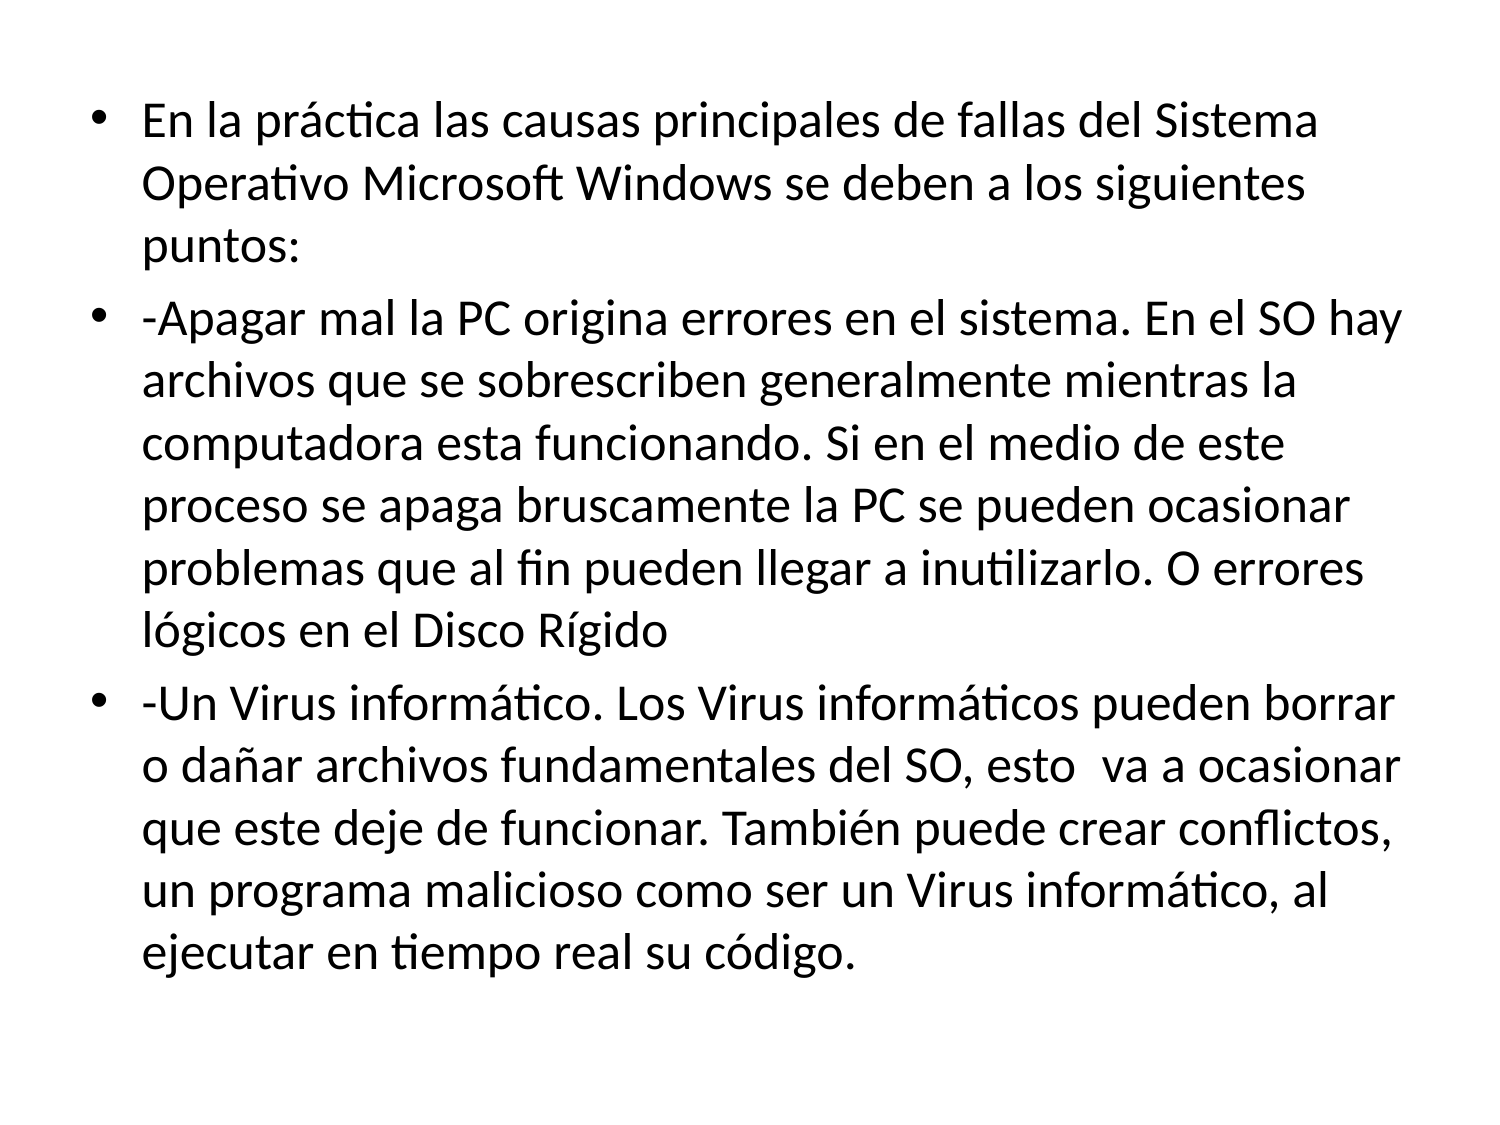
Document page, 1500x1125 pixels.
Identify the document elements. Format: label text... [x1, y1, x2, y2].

list En la práctica las causas principales de fallas del Sistema Operativo Microsoft Windows se deben a los siguientes puntos: -Apagar mal la PC origina errores en el sistema. En el SO hay archivos que se sobrescriben generalmente mientras la computadora esta funcionando. Si en el medio de este proceso se apaga bruscamente la PC se pueden ocasionar problemas que al fin pueden llegar a inutilizarlo. O errores lógicos en el Disco Rígido -Un Virus informático. Los Virus informáticos pueden borrar o dañar archivos fundamentales del SO, esto va a ocasionar que este deje de funcionar. También puede crear conflictos, un programa malicioso como ser un Virus informático, al ejecutar en tiempo real su código. [75, 78, 1425, 1005]
